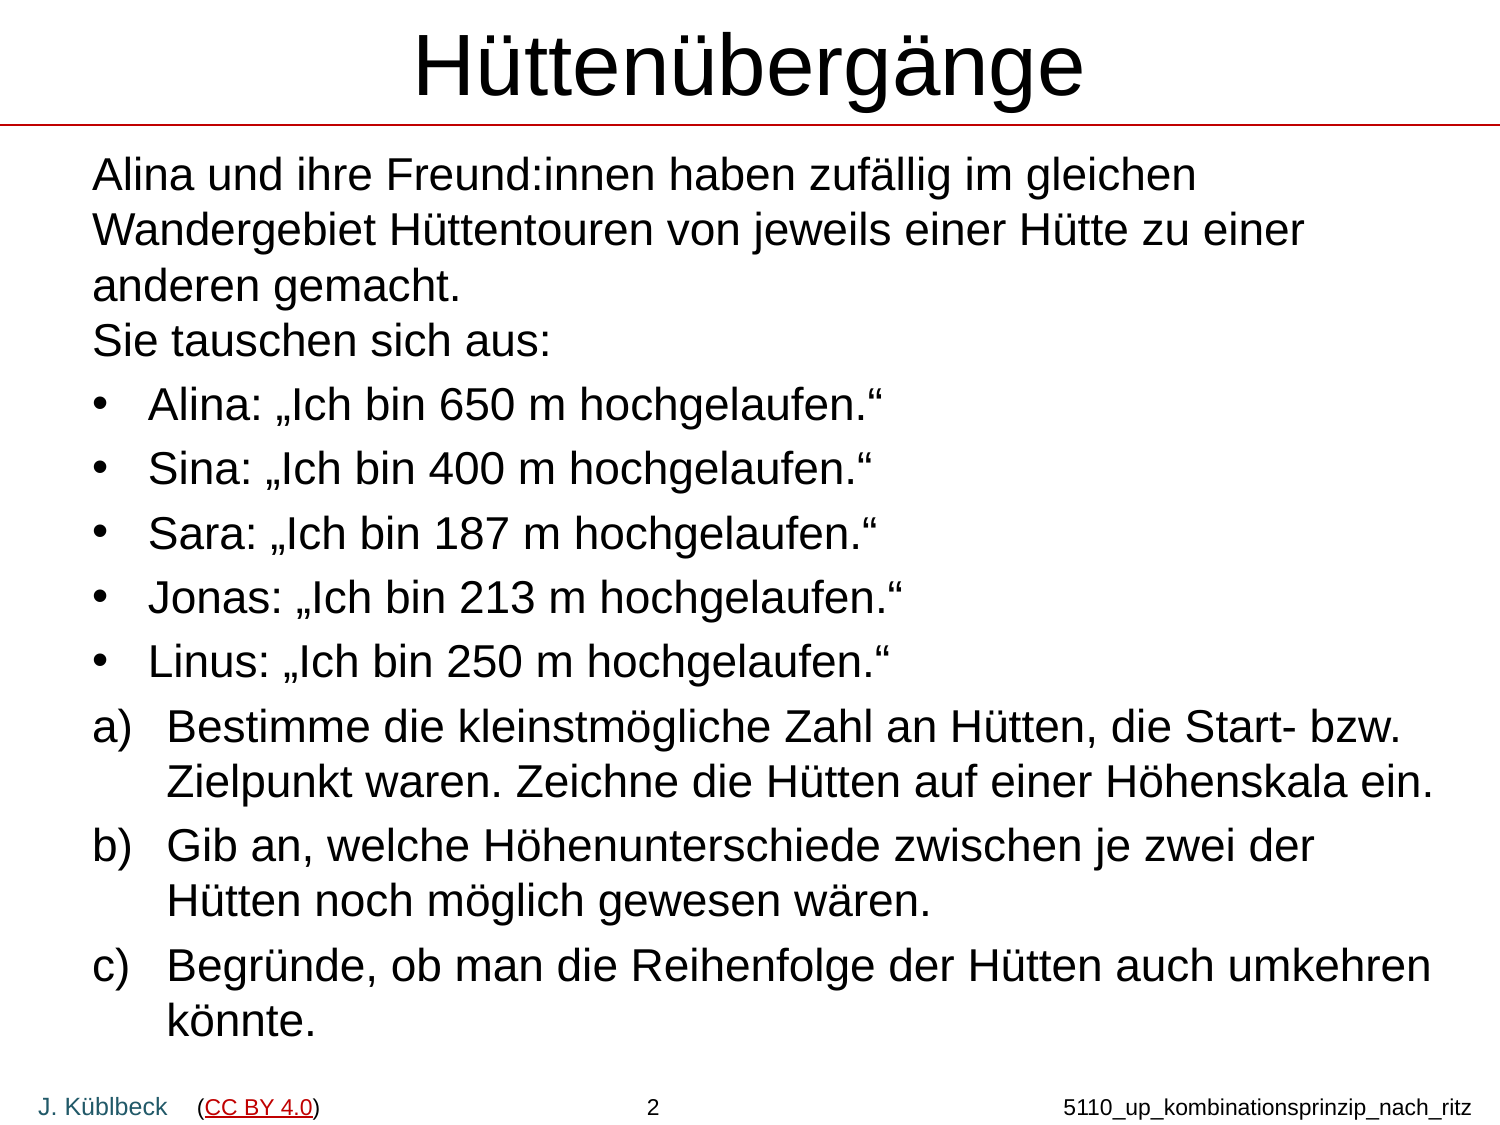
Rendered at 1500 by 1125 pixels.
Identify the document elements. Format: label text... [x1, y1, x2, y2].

title Hüttenübergänge [74, 0, 1425, 121]
list Alina und ihre Freund:innen haben zufällig im gleichen Wandergebiet Hüttentouren von jeweils einer Hütte zu einer anderen gemacht. Sie tauschen sich aus: Alina: „Ich bin 650 m hochgelaufen.“ Sina: „Ich bin 400 m hochgelaufen.“ Sara: „Ich bin 187 m hochgelaufen.“ Jonas: „Ich bin 213 m hochgelaufen.“ Linus: „Ich bin 250 m hochgelaufen.“ Bestimme die kleinstmögliche Zahl an Hütten, die Start- bzw. Zielpunkt waren. Zeichne die Hütten auf einer Höhenskala ein. Gib an, welche Höhenunterschiede zwischen je zwei der Hütten noch möglich gewesen wären. Begründe, ob man die Reihenfolge der Hütten auch umkehren könnte. [77, 137, 1473, 1096]
